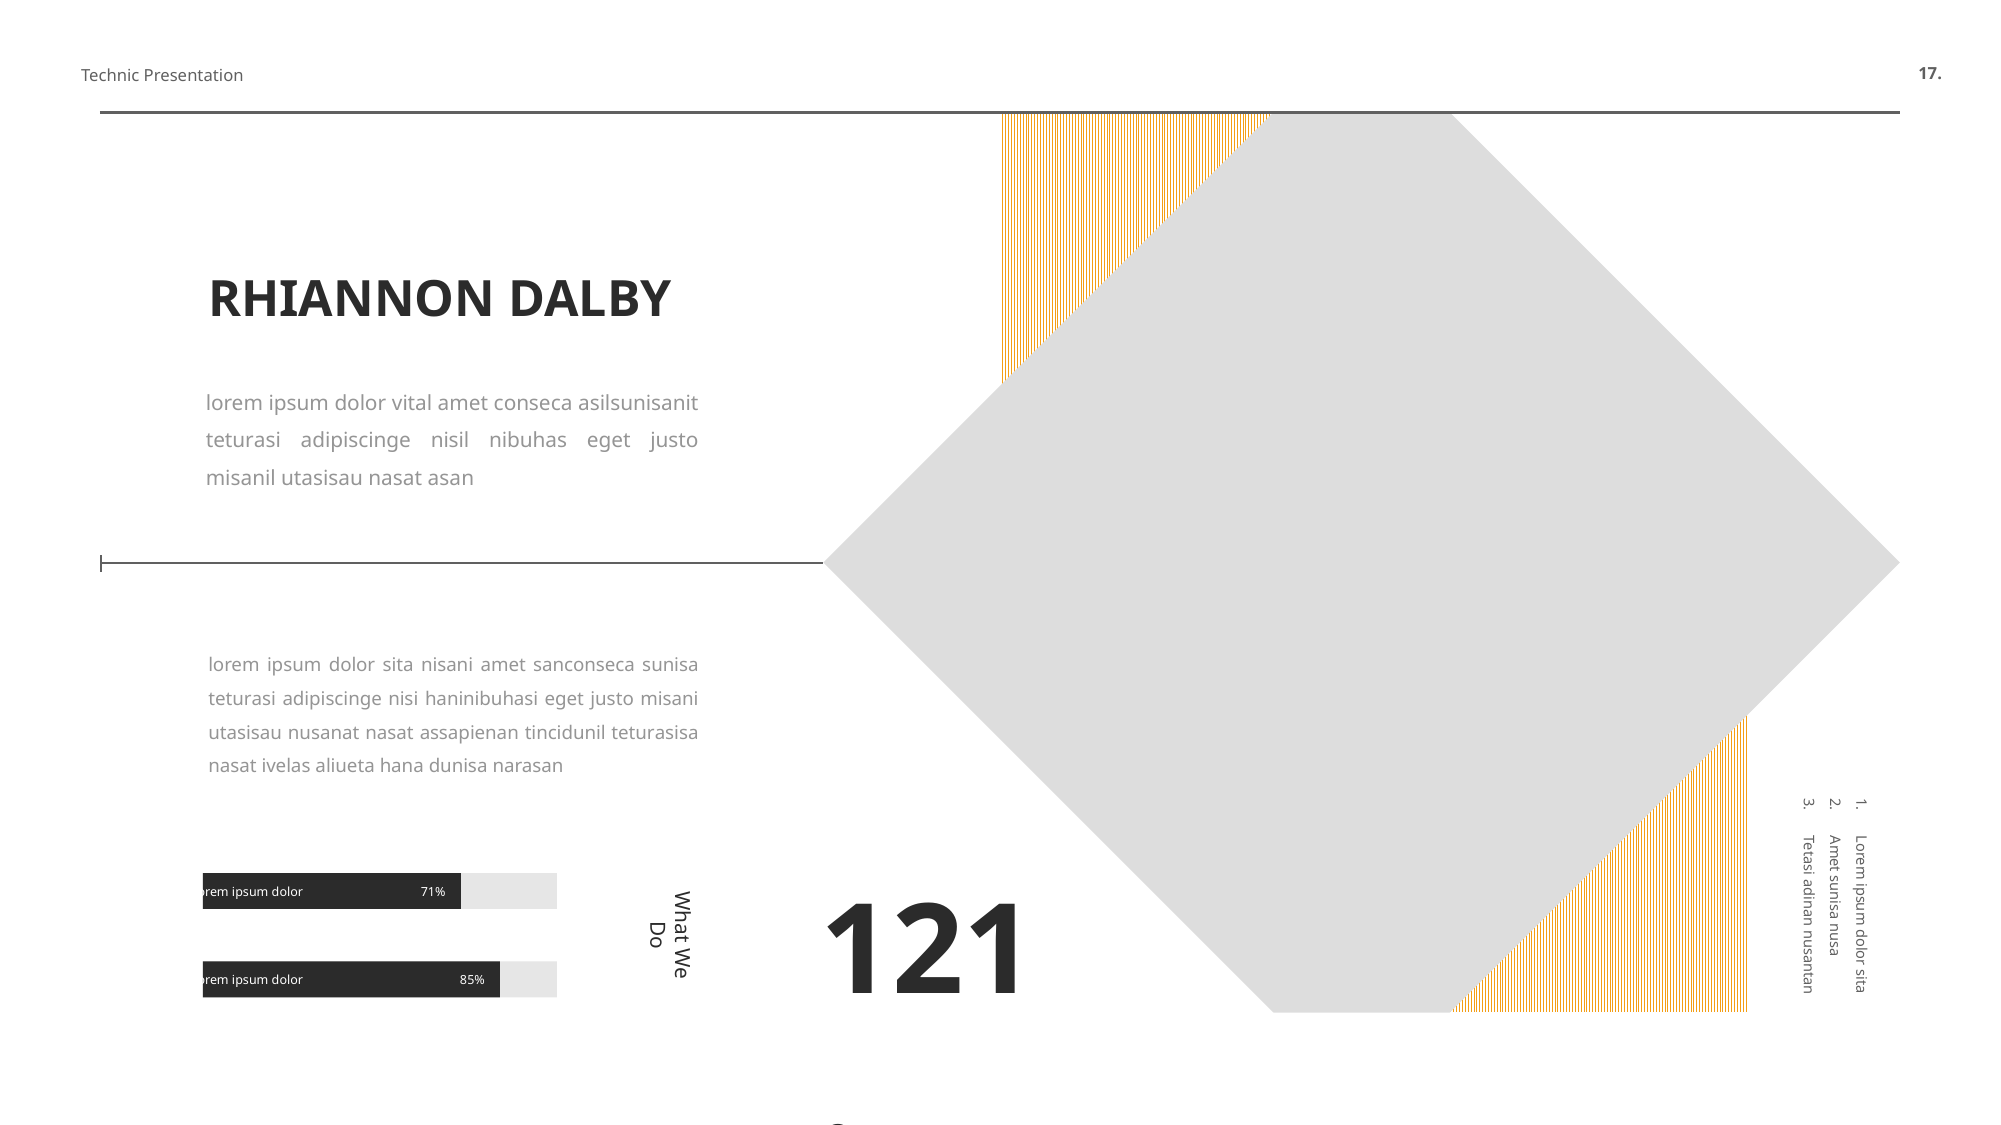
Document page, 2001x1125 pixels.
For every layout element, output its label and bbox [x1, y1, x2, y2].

text_box [0, 0, 2000, 1125]
text_box [101, 554, 824, 572]
